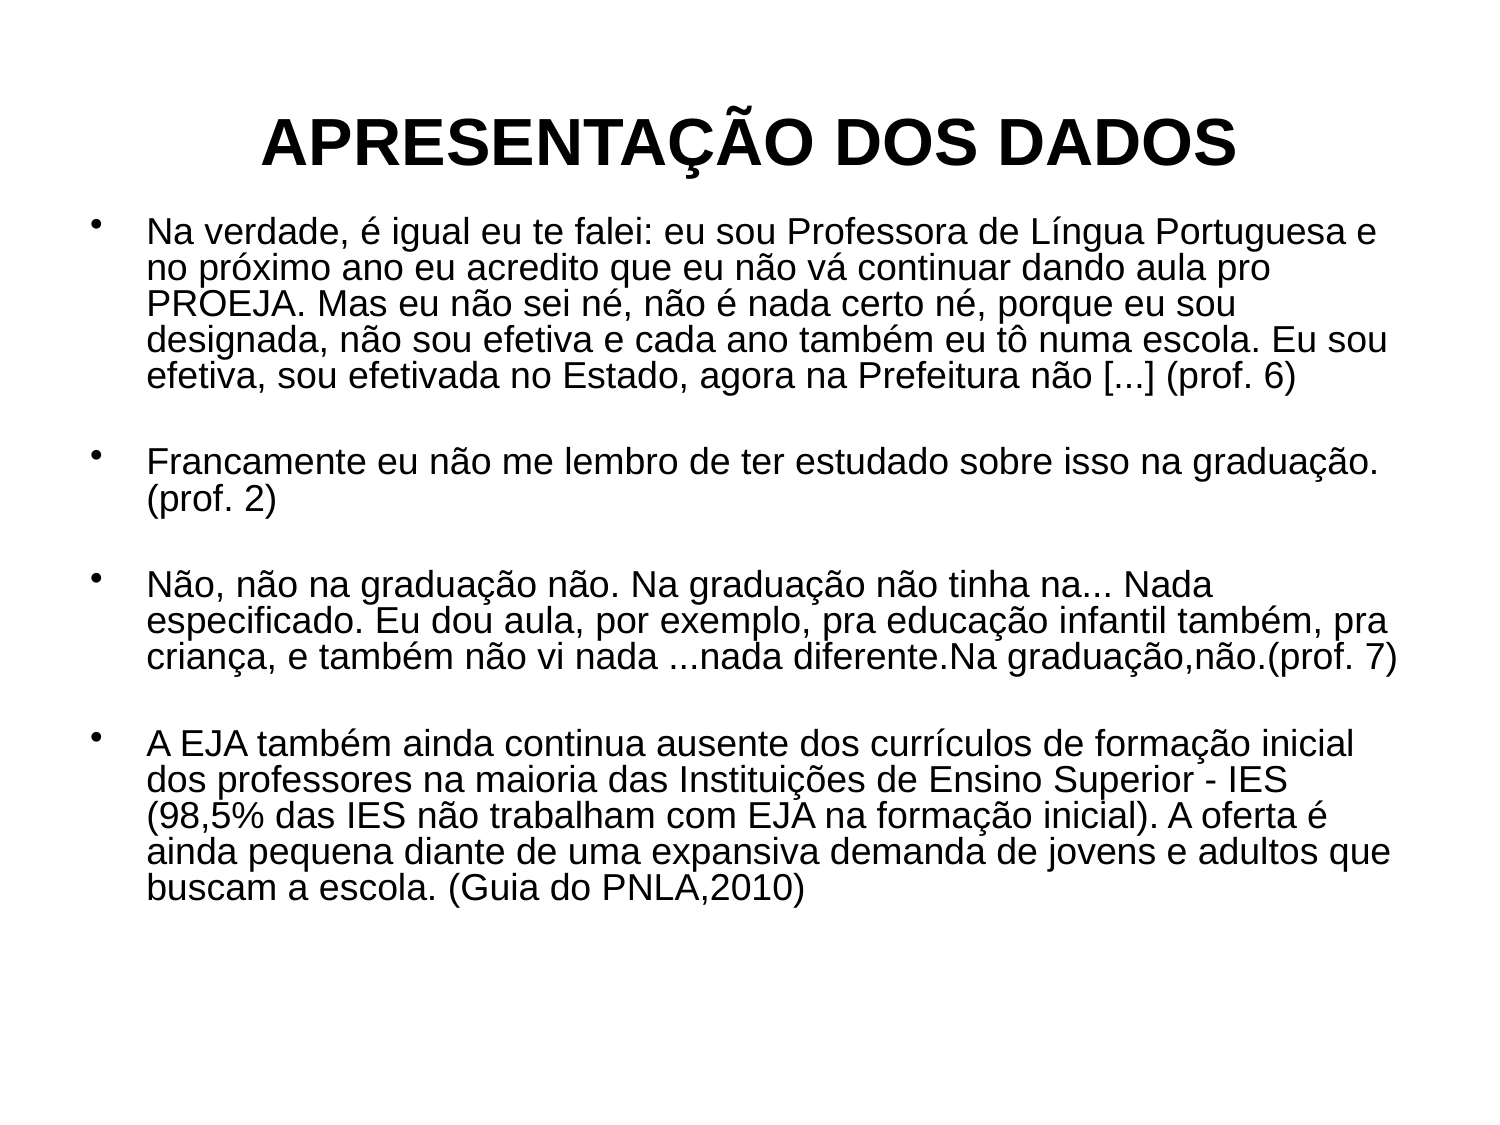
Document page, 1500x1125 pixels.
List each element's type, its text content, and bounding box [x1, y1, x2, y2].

list Na verdade, é igual eu te falei: eu sou Professora de Língua Portuguesa e no próximo ano eu acredito que eu não vá continuar dando aula pro PROEJA. Mas eu não sei né, não é nada certo né, porque eu sou designada, não sou efetiva e cada ano também eu tô numa escola. Eu sou efetiva, sou efetivada no Estado, agora na Prefeitura não [...] (prof. 6) Francamente eu não me lembro de ter estudado sobre isso na graduação. (prof. 2) Não, não na graduação não. Na graduação não tinha na... Nada especificado. Eu dou aula, por exemplo, pra educação infantil também, pra criança, e também não vi nada ...nada diferente.Na graduação,não.(prof. 7) A EJA também ainda continua ausente dos currículos de formação inicial dos professores na maioria das Instituições de Ensino Superior - IES (98,5% das IES não trabalham com EJA na formação inicial). A oferta é ainda pequena diante de uma expansiva demanda de jovens e adultos que buscam a escola. (Guia do PNLA,2010) [75, 208, 1425, 1071]
title APRESENTAÇÃO DOS DADOS [75, 45, 1425, 208]
